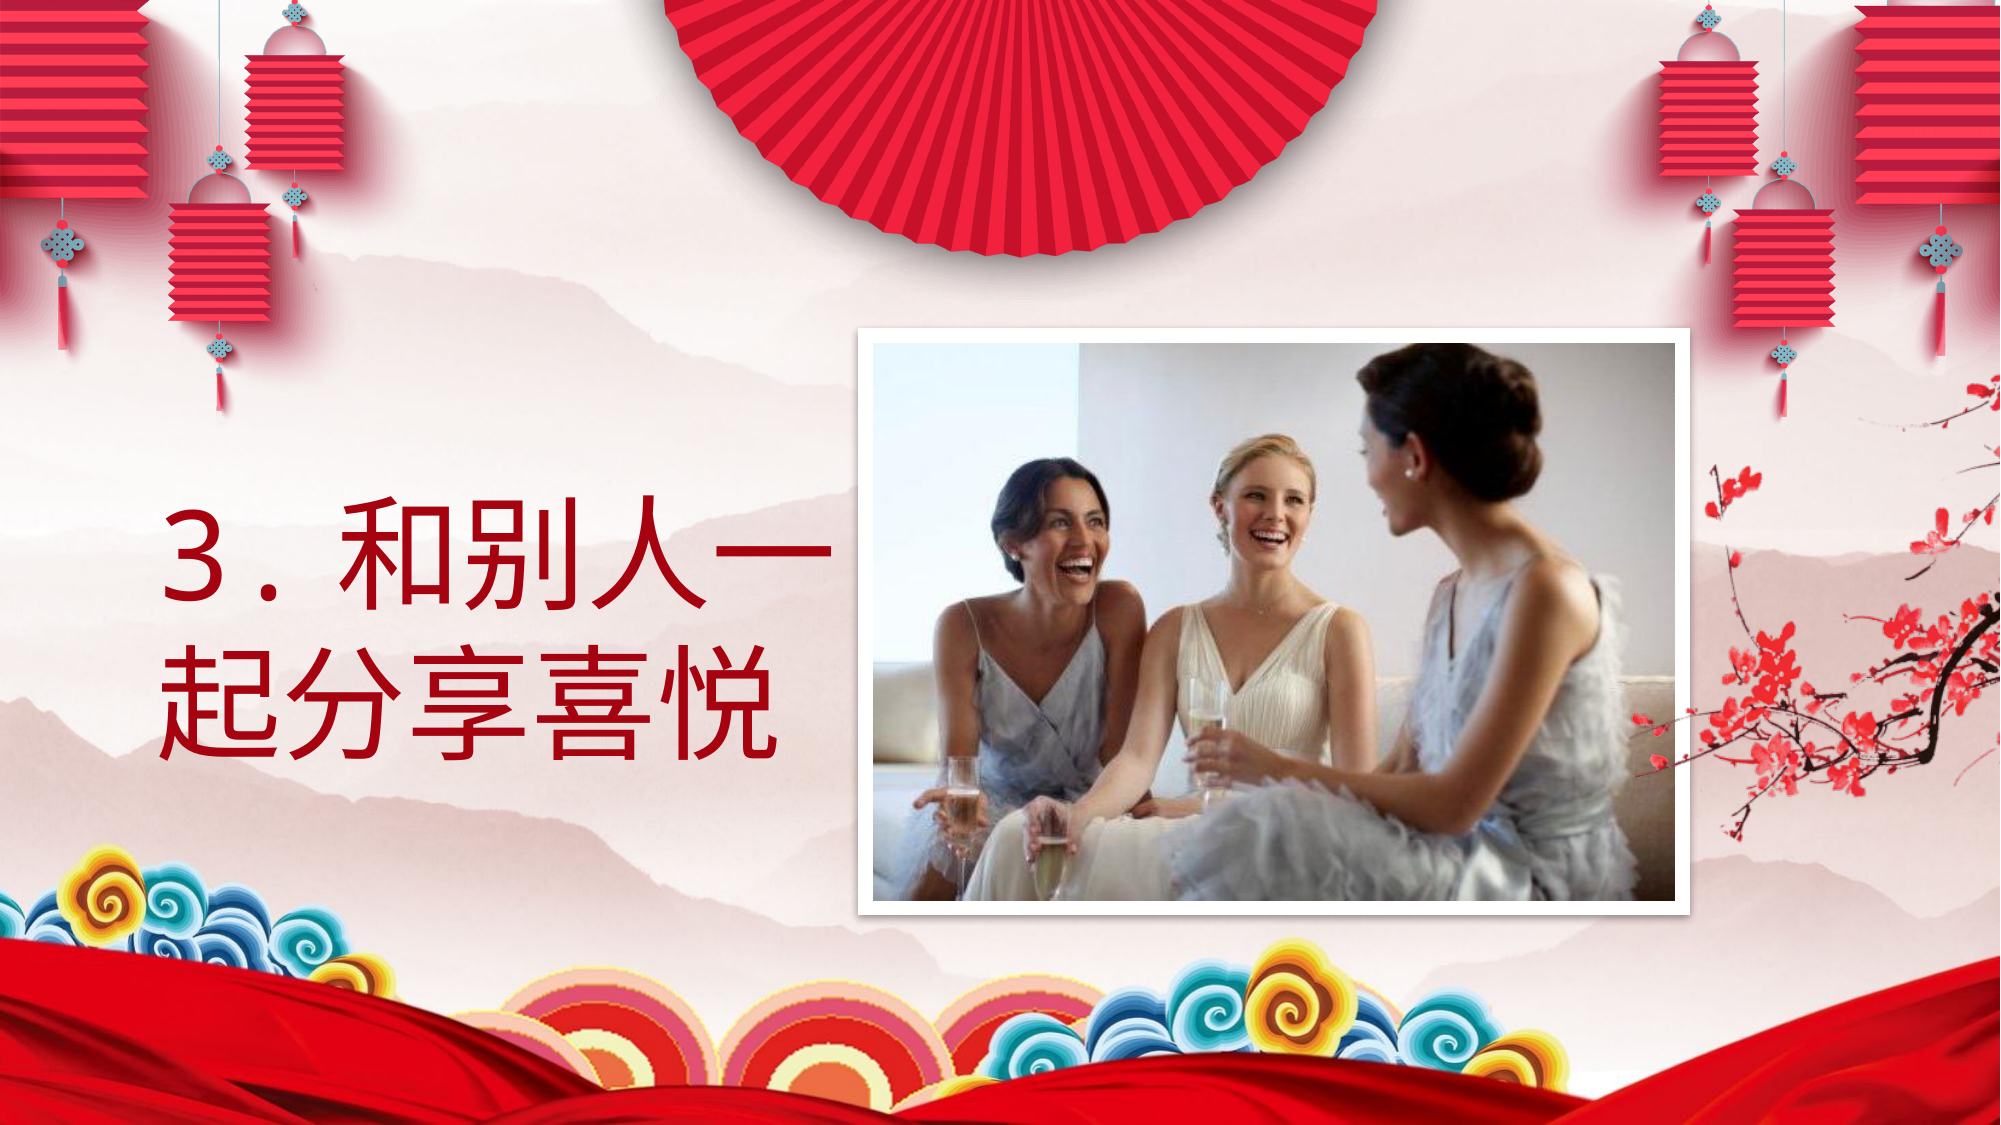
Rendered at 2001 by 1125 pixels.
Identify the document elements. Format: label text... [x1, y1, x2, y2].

picture [0, 0, 2000, 1125]
text_box 3.和别人一起分享喜悦 [141, 468, 852, 783]
